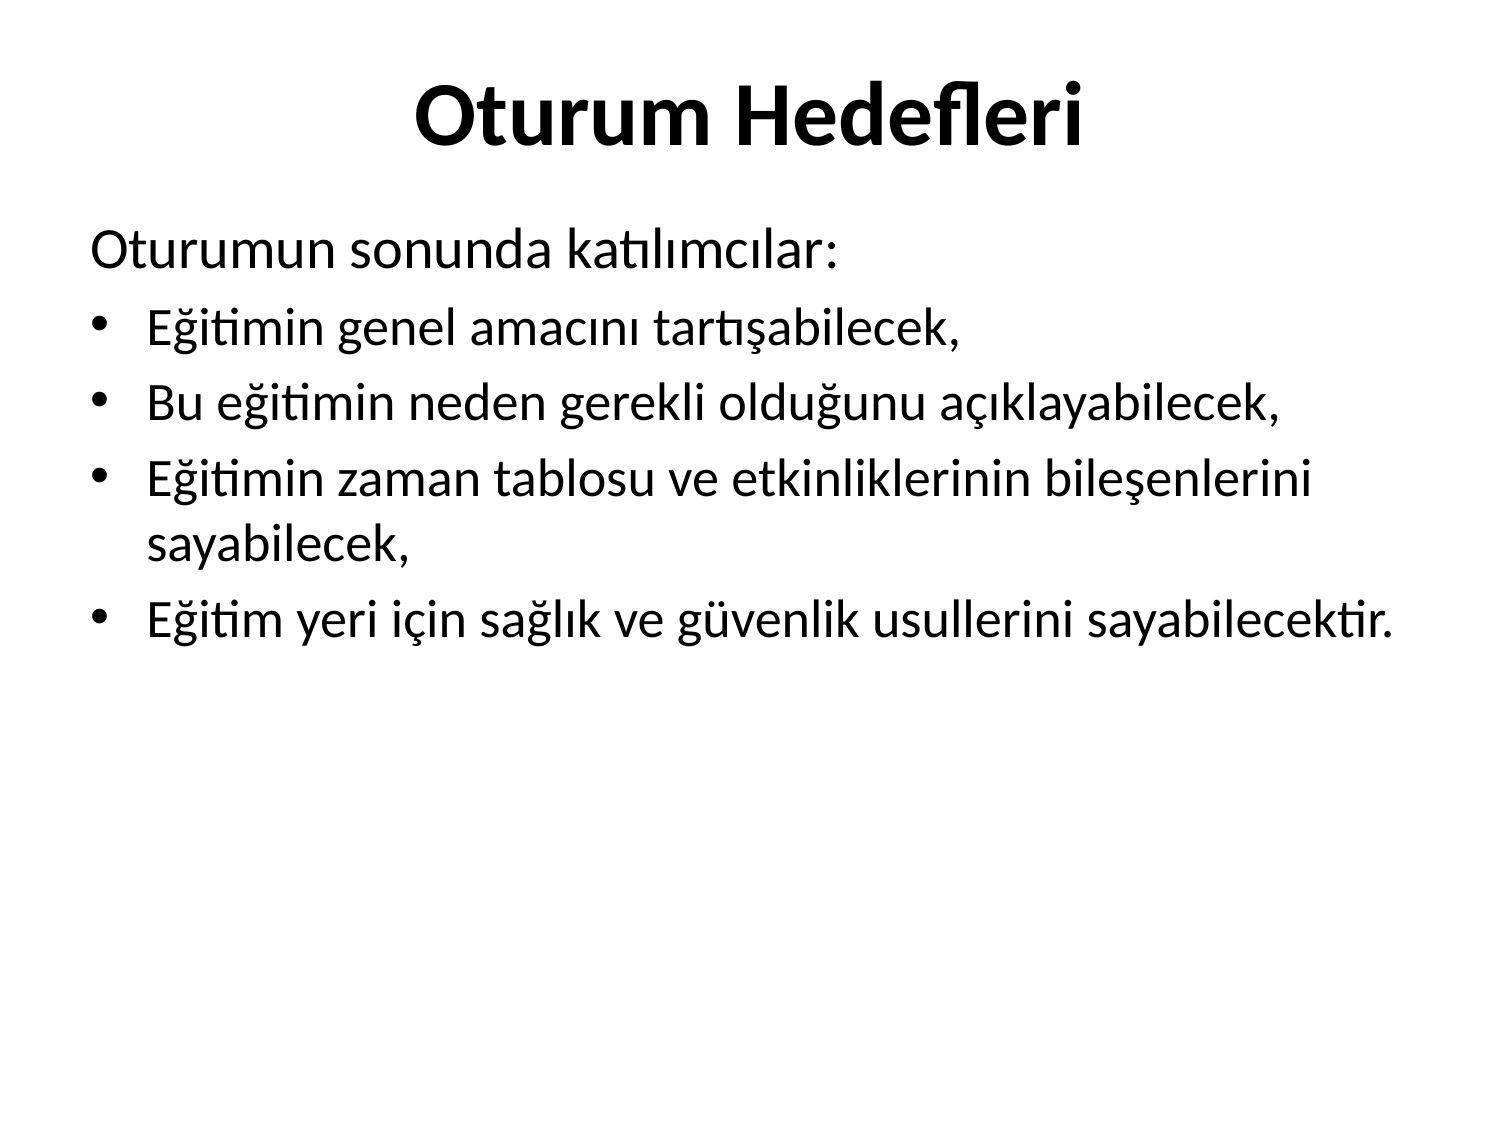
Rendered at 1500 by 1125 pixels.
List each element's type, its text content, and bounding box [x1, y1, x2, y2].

list Oturumun sonunda katılımcılar: Eğitimin genel amacını tartışabilecek, Bu eğitimin neden gerekli olduğunu açıklayabilecek, Eğitimin zaman tablosu ve etkinliklerinin bileşenlerini sayabilecek, Eğitim yeri için sağlık ve güvenlik usullerini sayabilecektir. [75, 202, 1472, 1005]
title Oturum Hedefleri [75, 45, 1425, 172]
